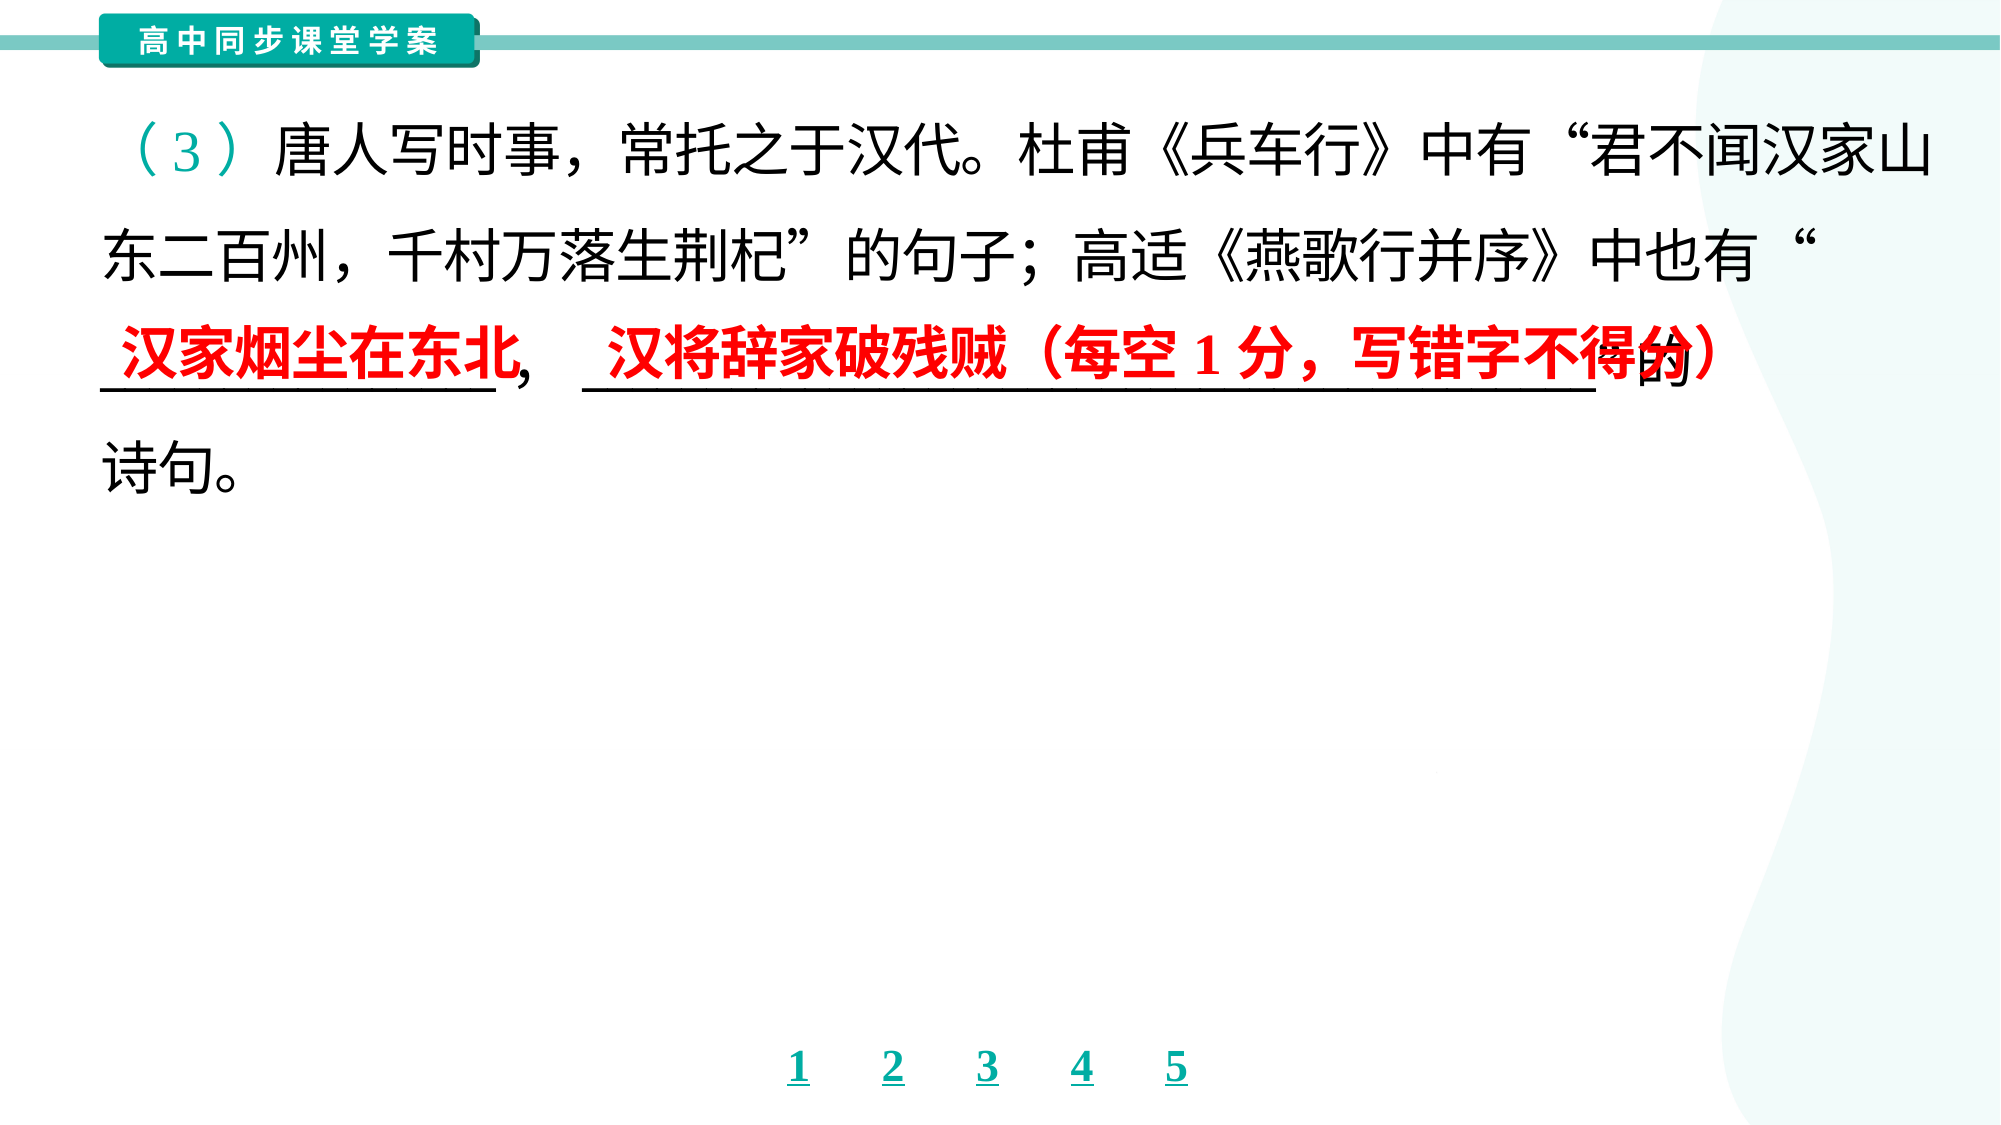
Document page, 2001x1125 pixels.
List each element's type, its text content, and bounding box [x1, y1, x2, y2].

text_box 汉将辞家破残贼（每空1分，写错字不得分） [597, 284, 1761, 387]
text_box 汉家烟尘在东北 [98, 284, 543, 387]
text_box （3）唐人写时事，常托之于汉代。杜甫《兵车行》中有“君不闻汉家山 东二百州，千村万落生荆杞”的句子；高适《燕歌行并序》中也有“ ________________，_________________________________________”的 诗句。 [100, 76, 1899, 502]
picture [0, 0, 2000, 1125]
